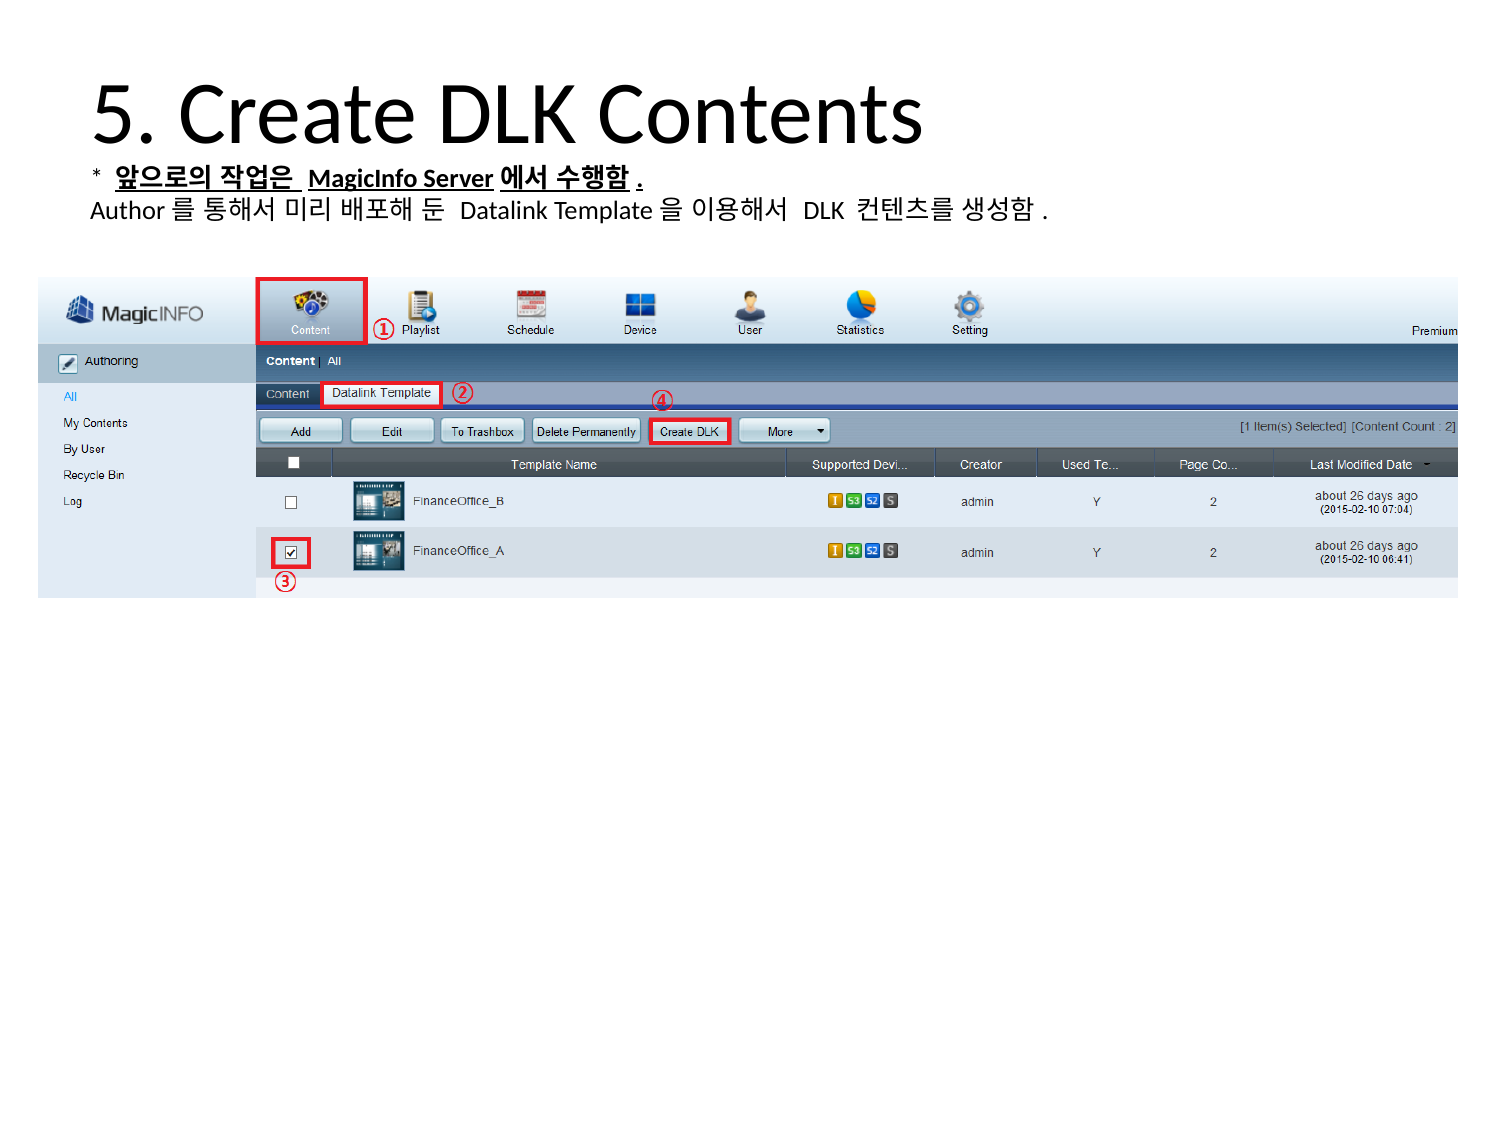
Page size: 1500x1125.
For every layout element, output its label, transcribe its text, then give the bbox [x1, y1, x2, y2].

title 5. Create DLK Contents * 앞으로의 작업은 MagicInfo Server에서 수행함. Author를 통해서 미리 배포해 둔 Datalink Template을 이용해서 DLK 컨텐츠를 생성함. [75, 45, 1425, 233]
picture [37, 277, 1458, 599]
